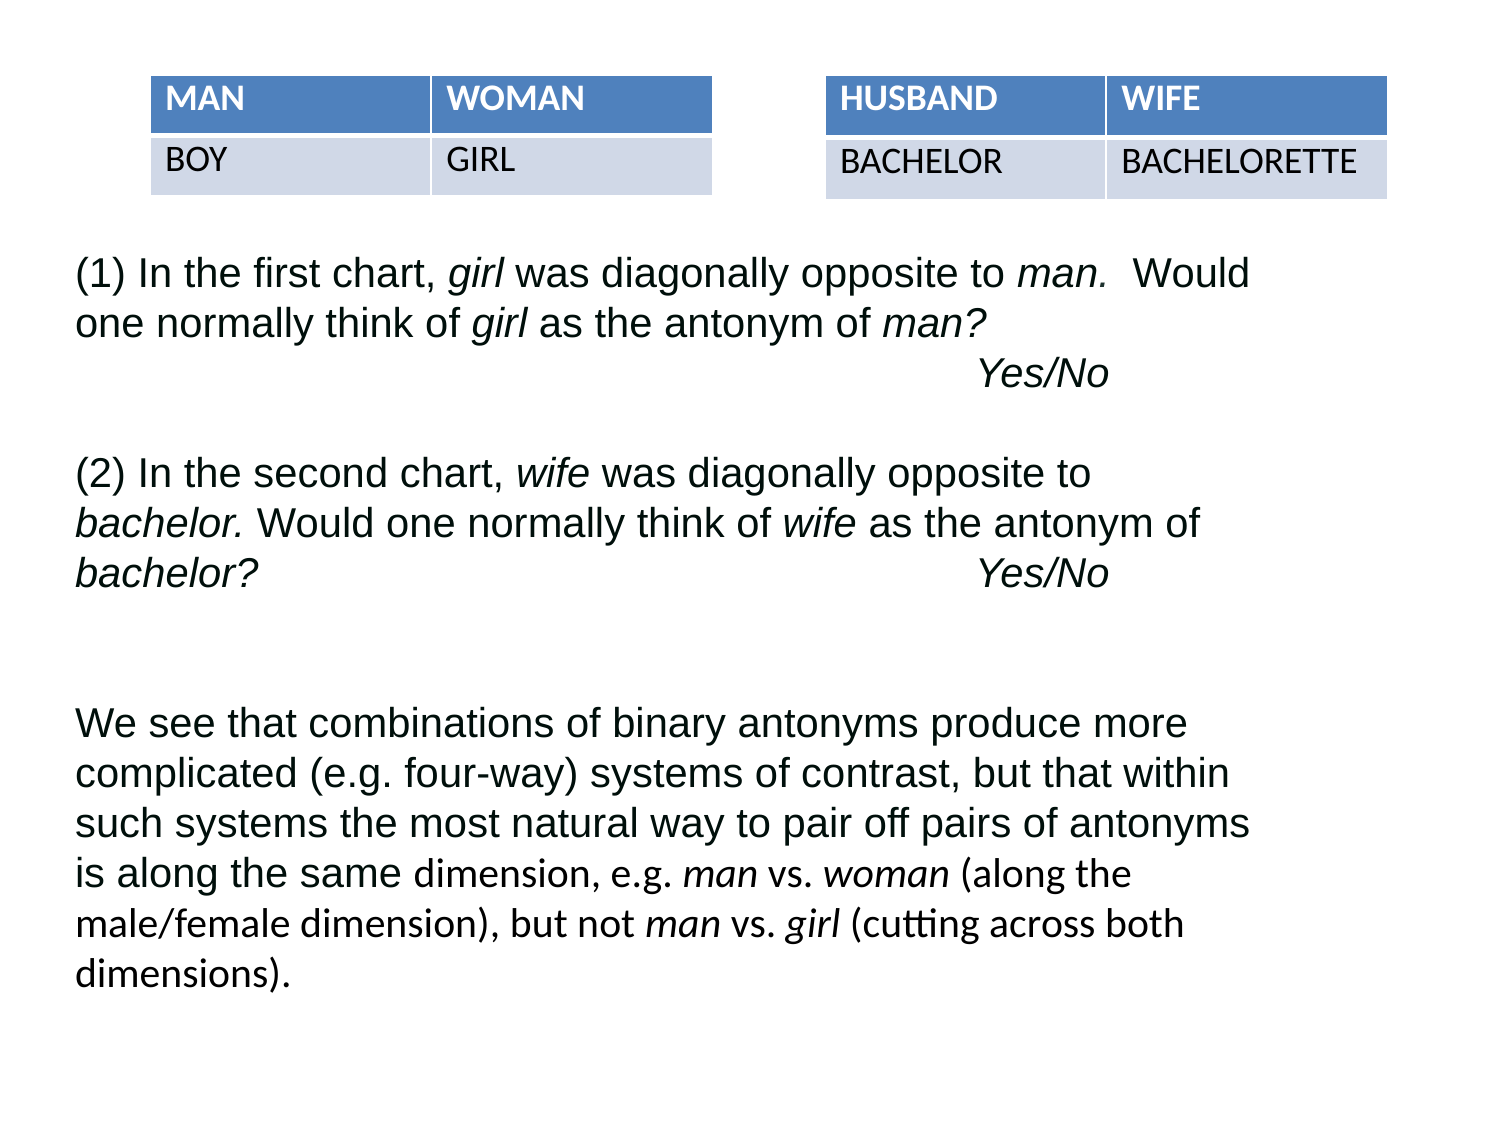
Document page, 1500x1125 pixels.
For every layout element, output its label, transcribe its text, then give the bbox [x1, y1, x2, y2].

table_header HUSBAND [826, 76, 1105, 81]
table_header MAN [151, 76, 430, 81]
title (1) In the first chart, girl was diagonally opposite to man. Would one normally think of girl as the antonym of man? Yes/No (2) In the second chart, wife was diagonally opposite to bachelor. Would one normally think of wife as the antonym of bachelor? Yes/No We see that combinations of binary antonyms produce more complicated (e.g. four-way) systems of contrast, but that within such systems the most natural way to pair off pairs of antonyms is along the same dimension, e.g. man vs. woman (along the male/female dimension), but not man vs. girl (cutting across both dimensions). [37, 81, 1438, 1034]
table_header WOMAN [432, 76, 712, 81]
table_header WIFE [1107, 76, 1387, 81]
